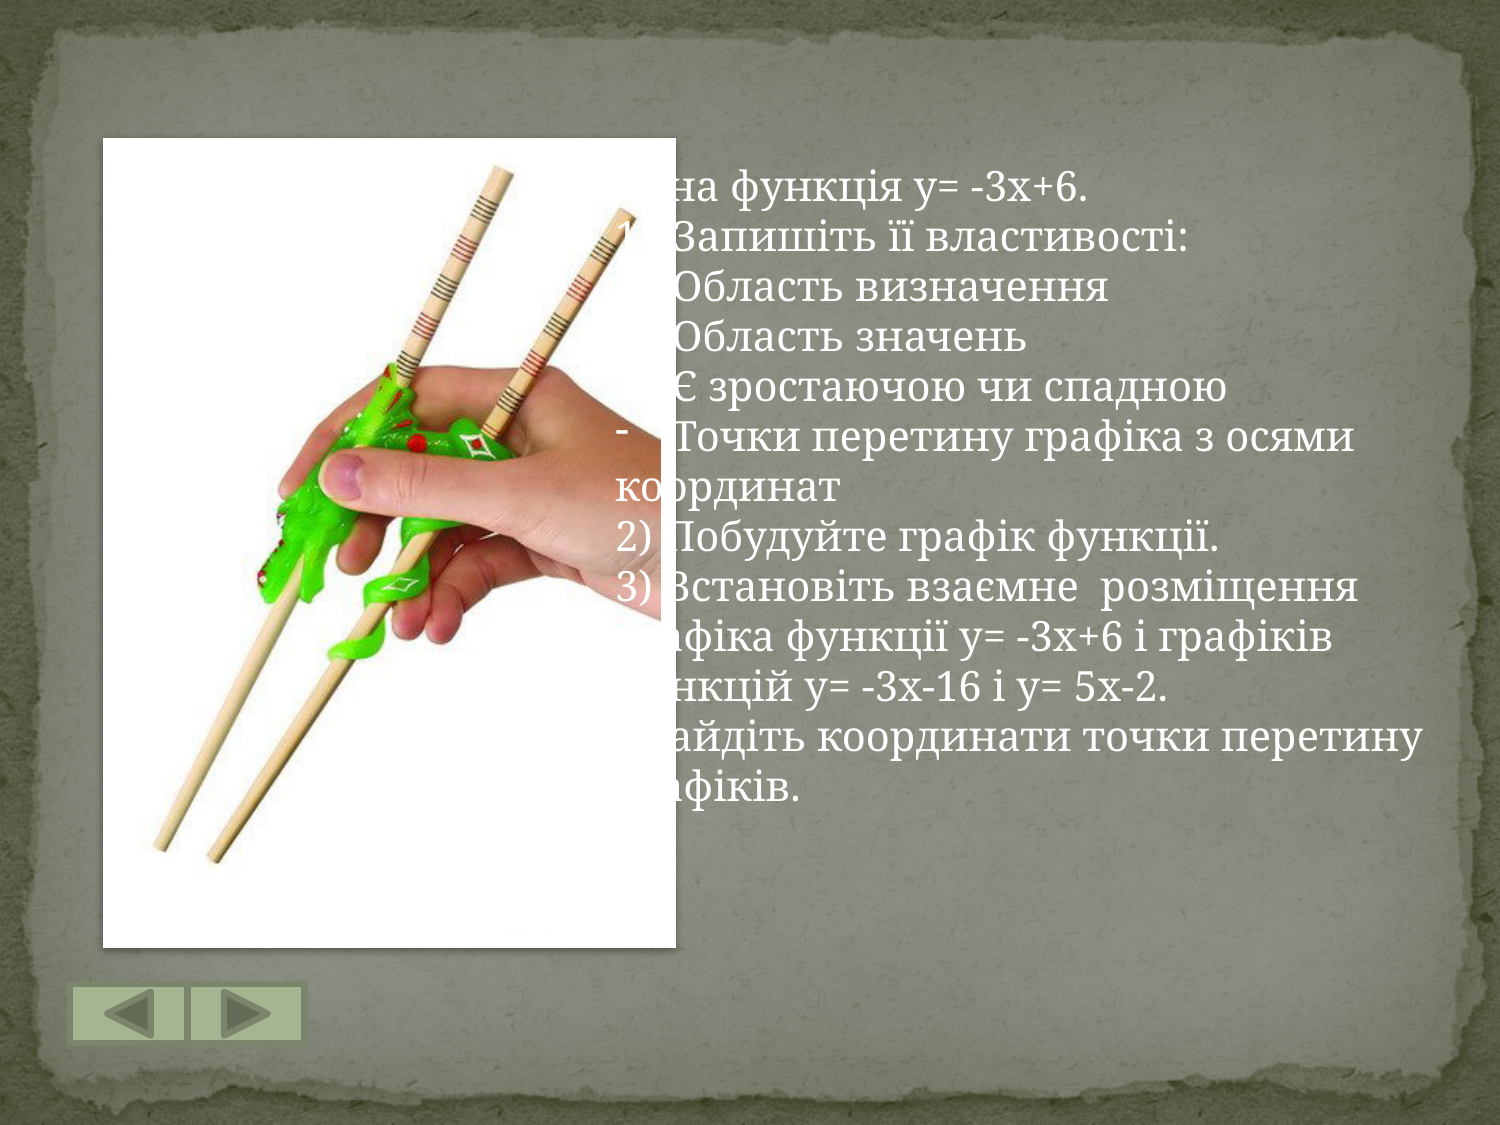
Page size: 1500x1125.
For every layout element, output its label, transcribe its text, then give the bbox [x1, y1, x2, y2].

picture [117, 152, 661, 934]
text_box [67, 981, 185, 1046]
text_box [184, 981, 308, 1046]
text_box Дана функція у= -3х+6. Запишіть її властивості: Область визначення Область значень Є зростаючою чи спадною Точки перетину графіка з осями координат 2) Побудуйте графік функції. 3) Встановіть взаємне розміщення графіка функції у= -3х+6 і графіків функцій y= -3х-16 і y= 5х-2. Знайдіть координати точки перетину графіків. [667, 152, 1500, 818]
